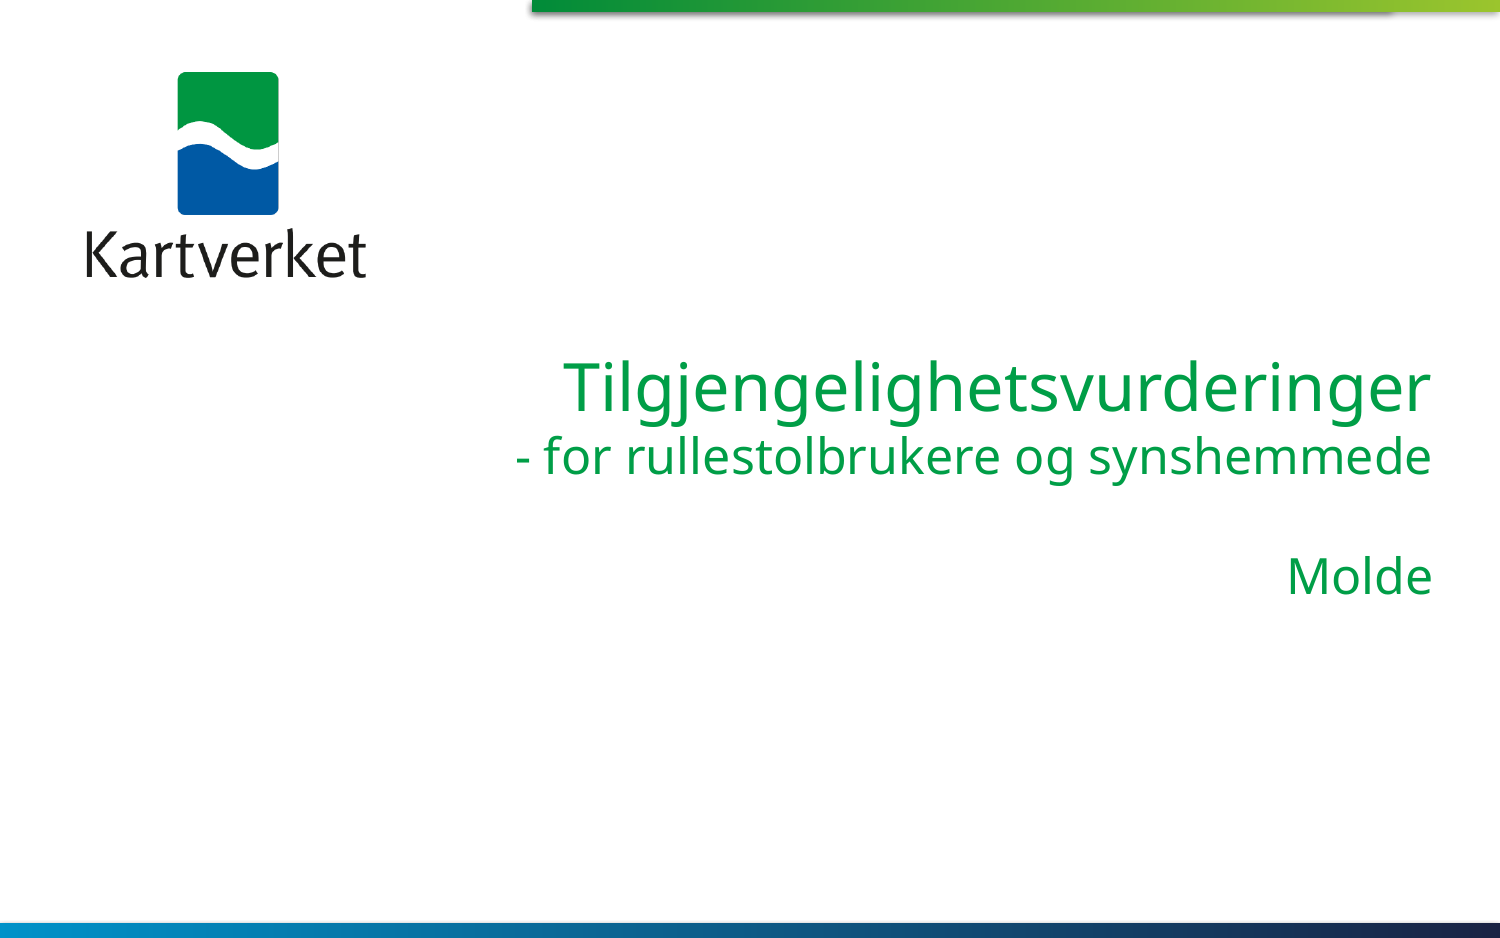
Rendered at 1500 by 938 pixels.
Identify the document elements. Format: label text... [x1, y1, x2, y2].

text_box Tilgjengelighetsvurderinger - for rullestolbrukere og synshemmede Molde [66, 337, 1449, 613]
